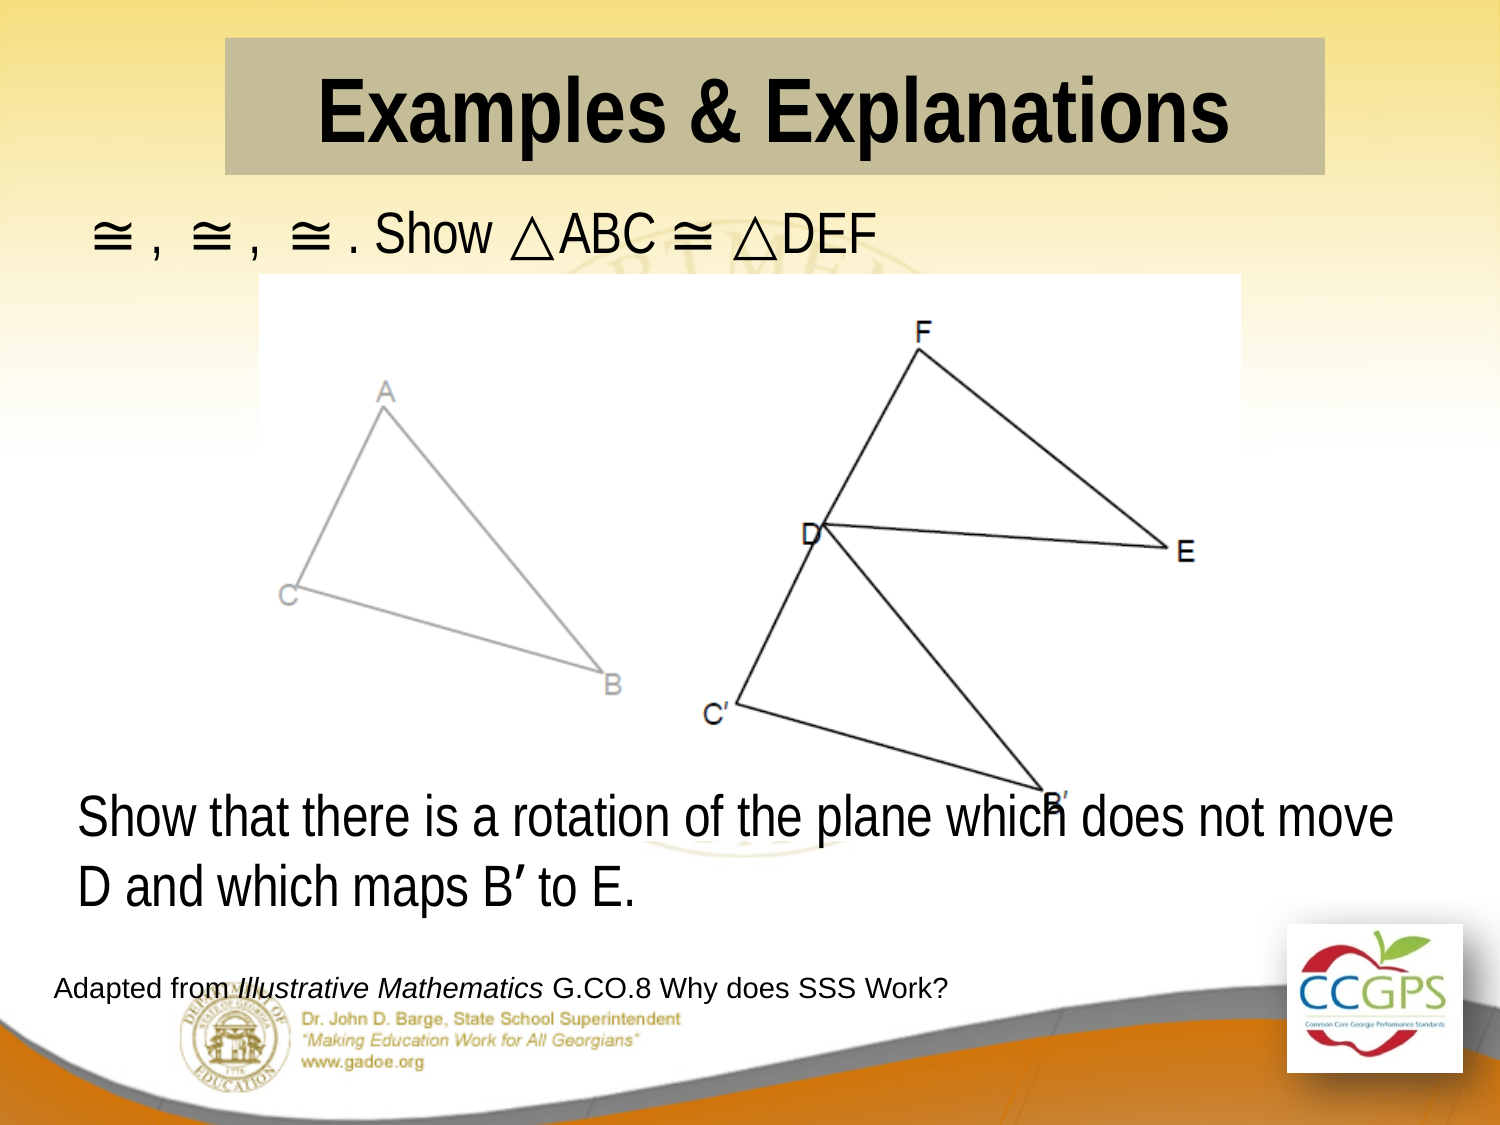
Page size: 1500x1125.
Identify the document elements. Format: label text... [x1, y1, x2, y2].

title Examples & Explanations [224, 37, 1326, 176]
text_box Adapted from Illustrative Mathematics G.CO.8 Why does SSS Work? [38, 961, 965, 1012]
picture [0, 0, 1500, 1125]
